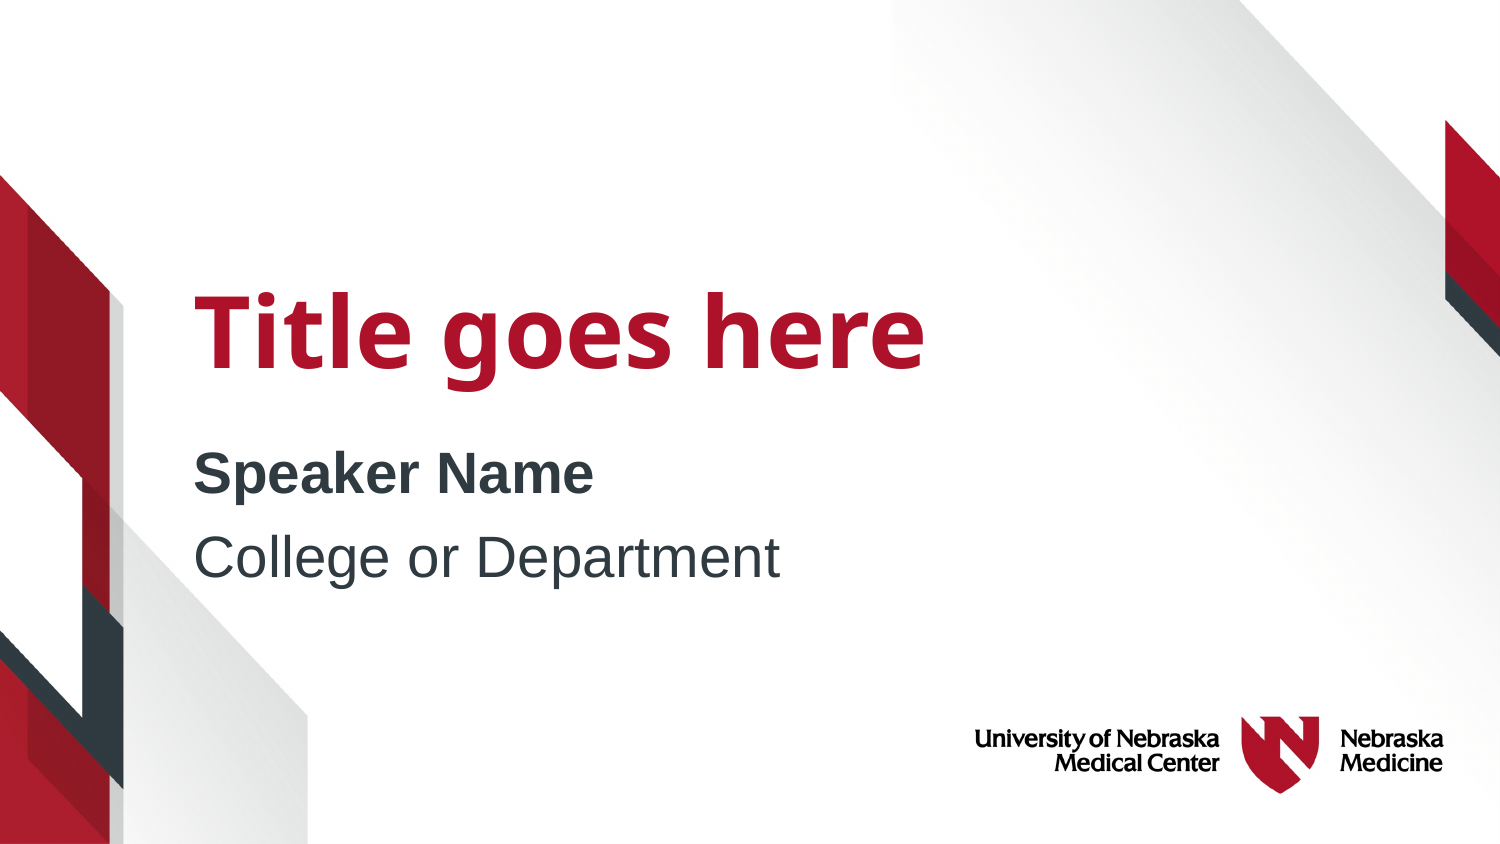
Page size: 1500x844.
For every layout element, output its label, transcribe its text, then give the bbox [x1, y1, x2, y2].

title Title goes here [178, 157, 1342, 388]
subtitle Speaker Name College or Department [178, 436, 1342, 649]
picture [0, 0, 1500, 844]
